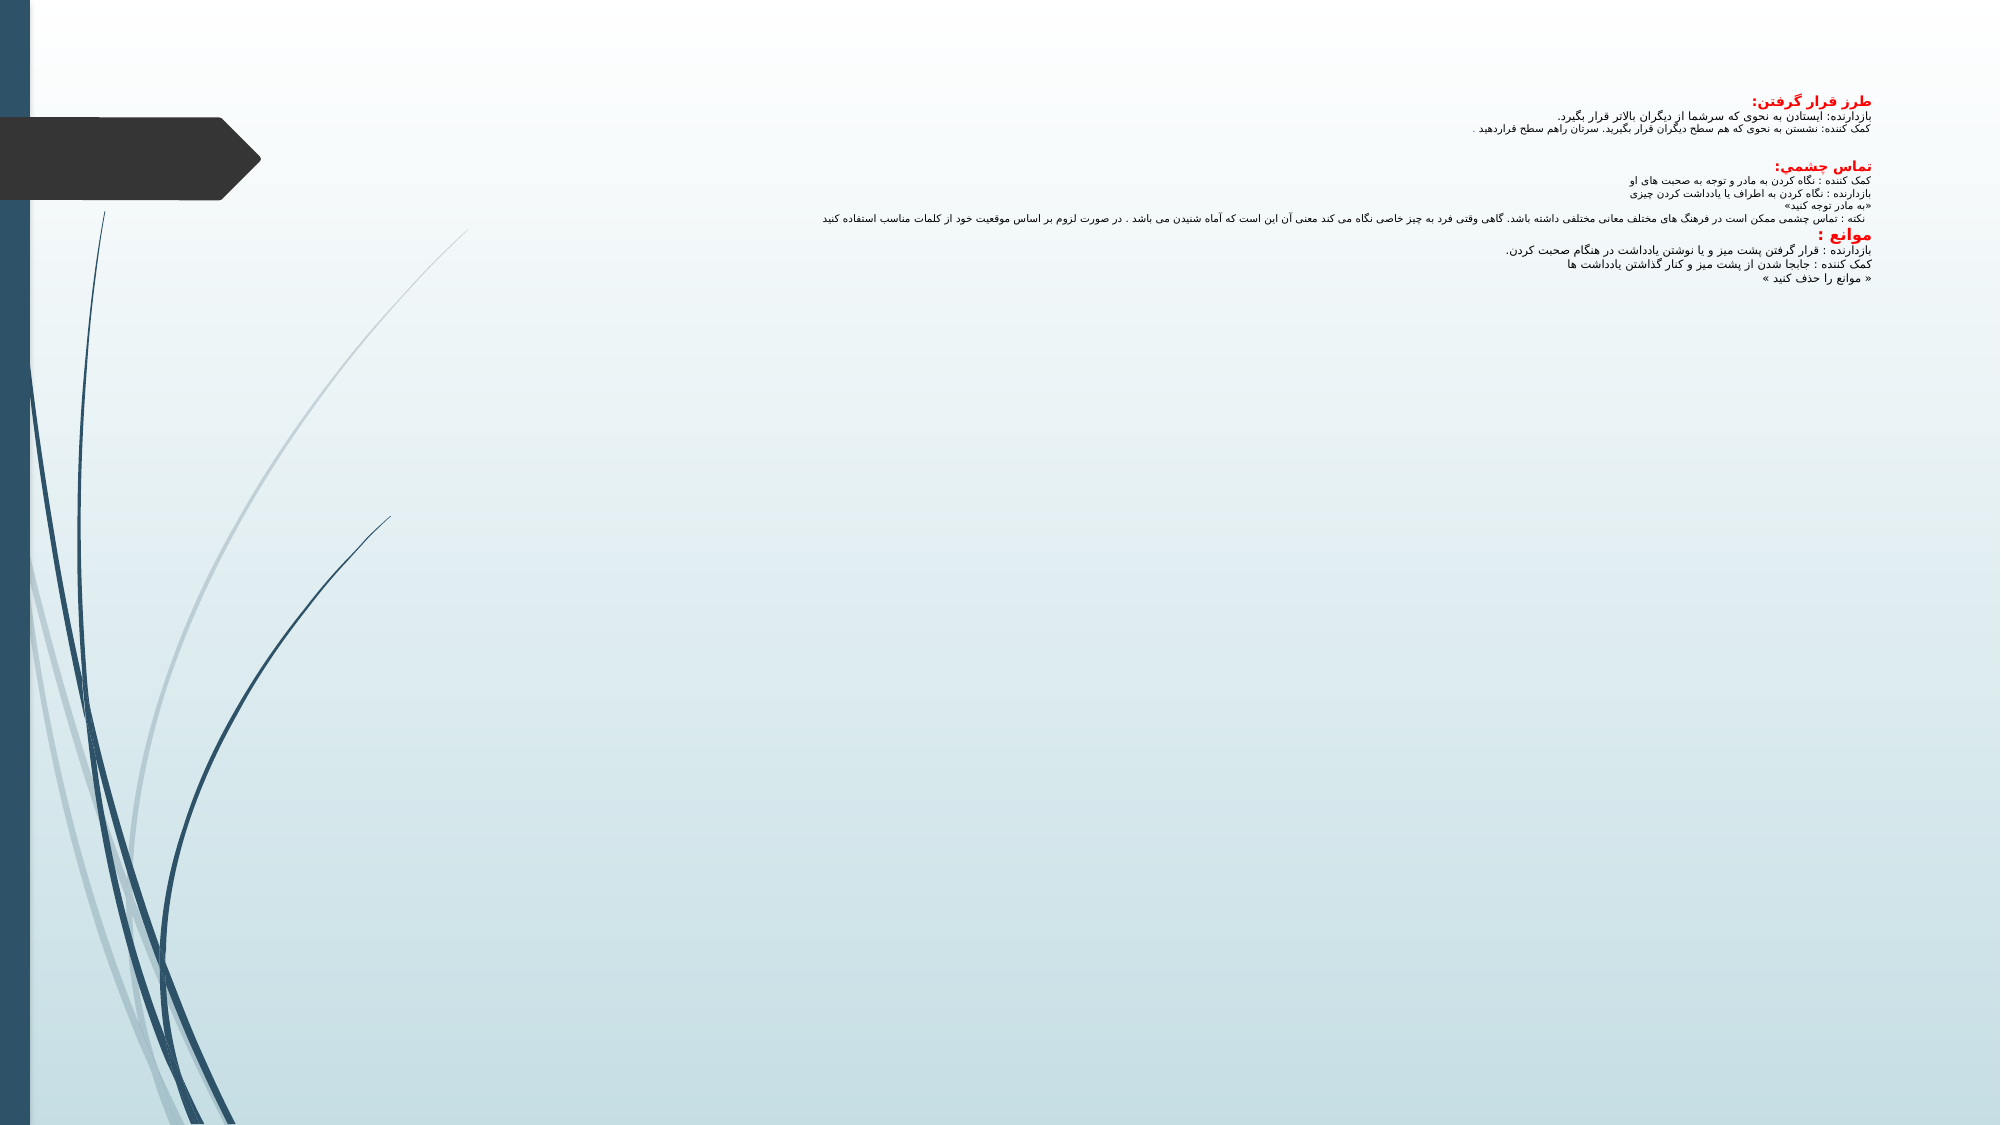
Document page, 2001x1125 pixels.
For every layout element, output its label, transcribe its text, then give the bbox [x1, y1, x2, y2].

title طرز قرار گرفتن: بازدارنده: ایستادن به نحوی که سرشما از دیگران بالاتر قرار بگیرد. کمک کننده: نشستن به نحوی که هم سطح دیگران قرار بگیرید. سرتان راهم سطح قراردهید . تماس چشمي: کمک کننده : نگاه کردن به مادر و توجه به صحبت های او بازدارنده : نگاه کردن به اطراف یا یادداشت کردن چیزی «به مادر توجه کنید» نکته : تماس چشمی ممکن است در فرهنگ های مختلف معانی مختلفی داشته باشد. گاهی وقتی فرد به چیز خاصی نگاه می کند معنی آن این است که آماه شنیدن می باشد . در صورت لزوم بر اساس موقعیت خود از کلمات مناسب استفاده کنید موانع : بازدارنده : قرار گرفتن پشت میز و یا نوشتن یادداشت در هنگام صحبت کردن. کمک کننده : جابجا شدن از پشت میز و کنار گذاشتن یادداشت ها « موانع را حذف کنید » [124, 84, 1888, 313]
